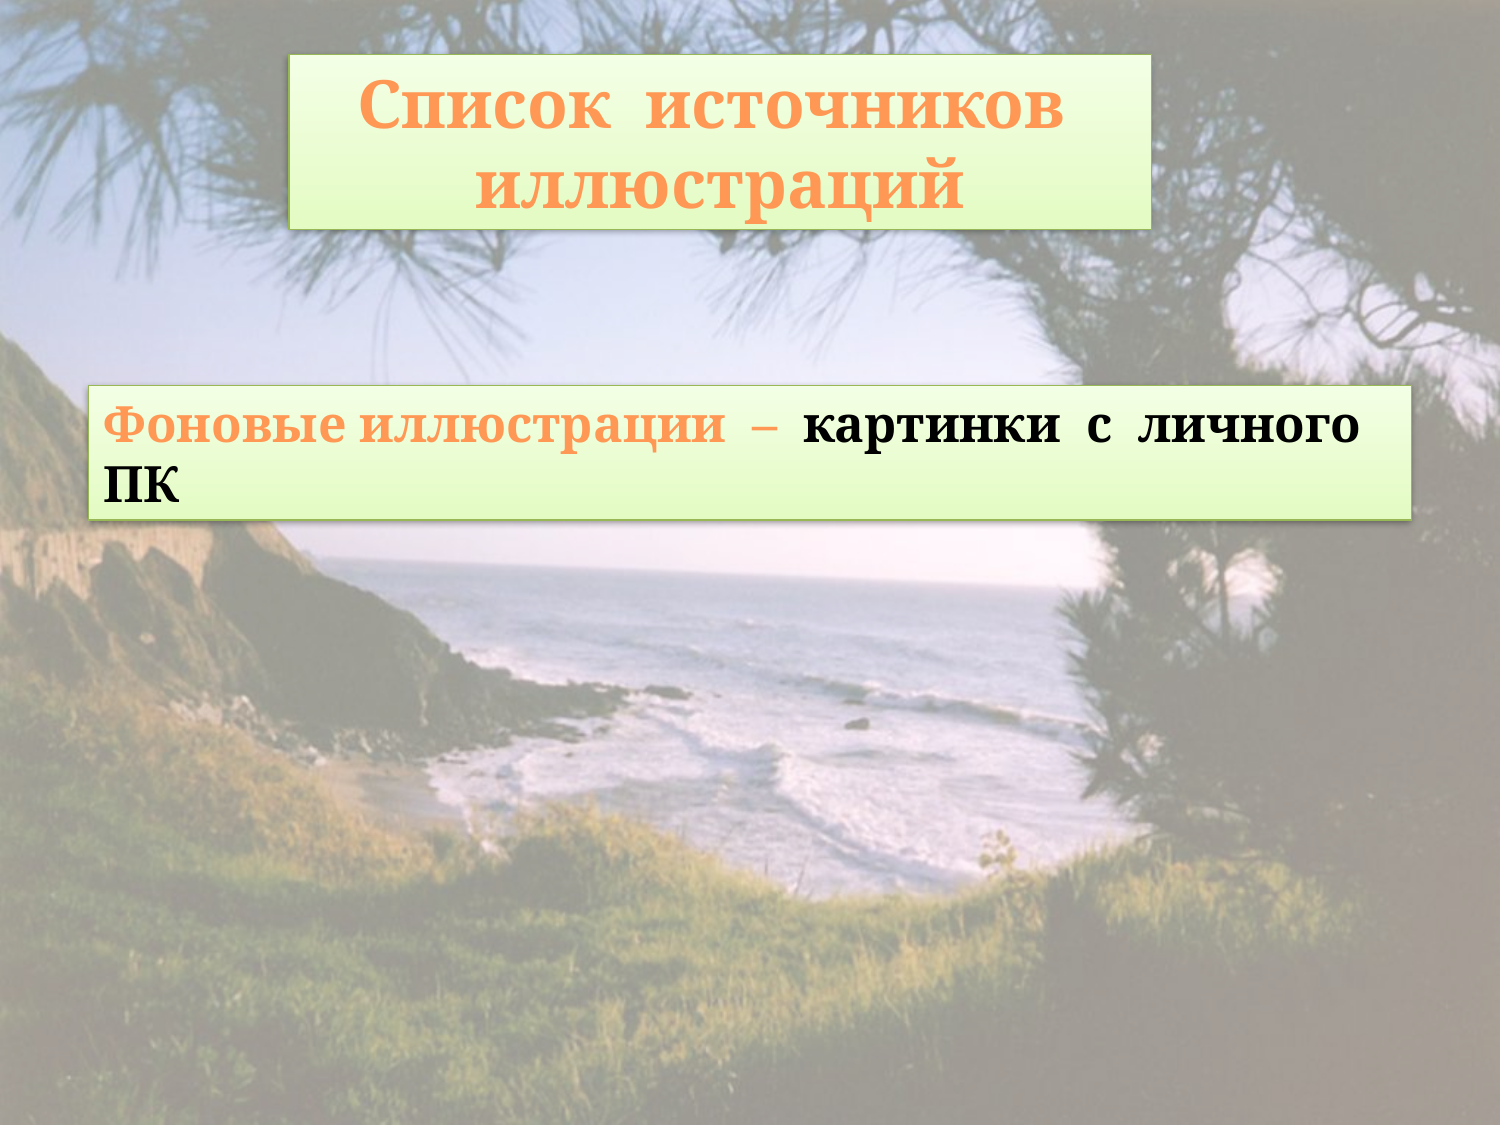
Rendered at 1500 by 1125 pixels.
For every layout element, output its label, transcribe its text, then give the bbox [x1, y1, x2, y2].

text_box Фоновые иллюстрации – картинки с личного ПК [88, 385, 1412, 521]
text_box Список источников иллюстраций [288, 54, 1152, 230]
